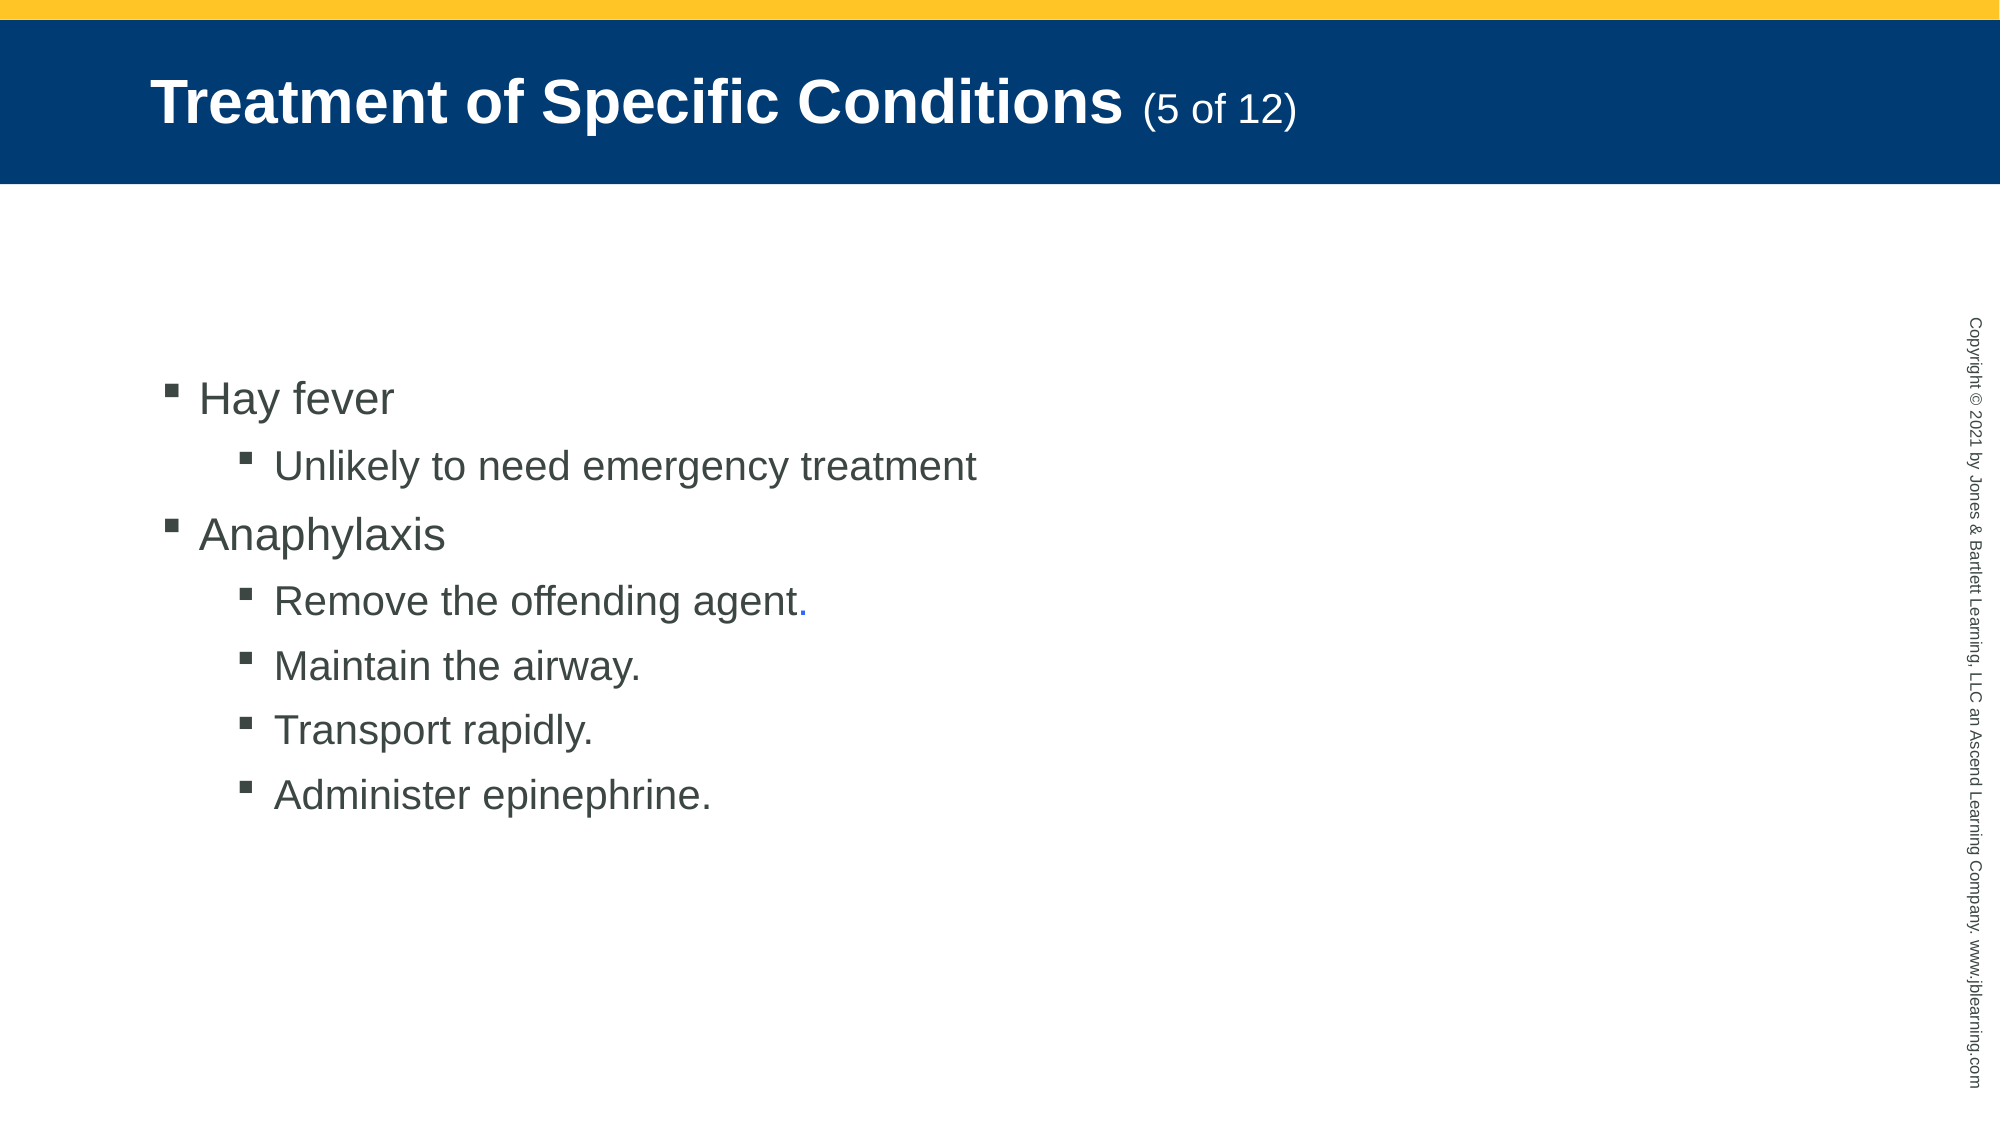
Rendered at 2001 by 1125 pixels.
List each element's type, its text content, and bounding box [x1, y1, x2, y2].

title Treatment of Specific Conditions (5 of 12) [0, 19, 2000, 185]
list Hay fever Unlikely to need emergency treatment Anaphylaxis Remove the offending agent. Maintain the airway. Transport rapidly. Administer epinephrine. [146, 361, 1859, 1016]
